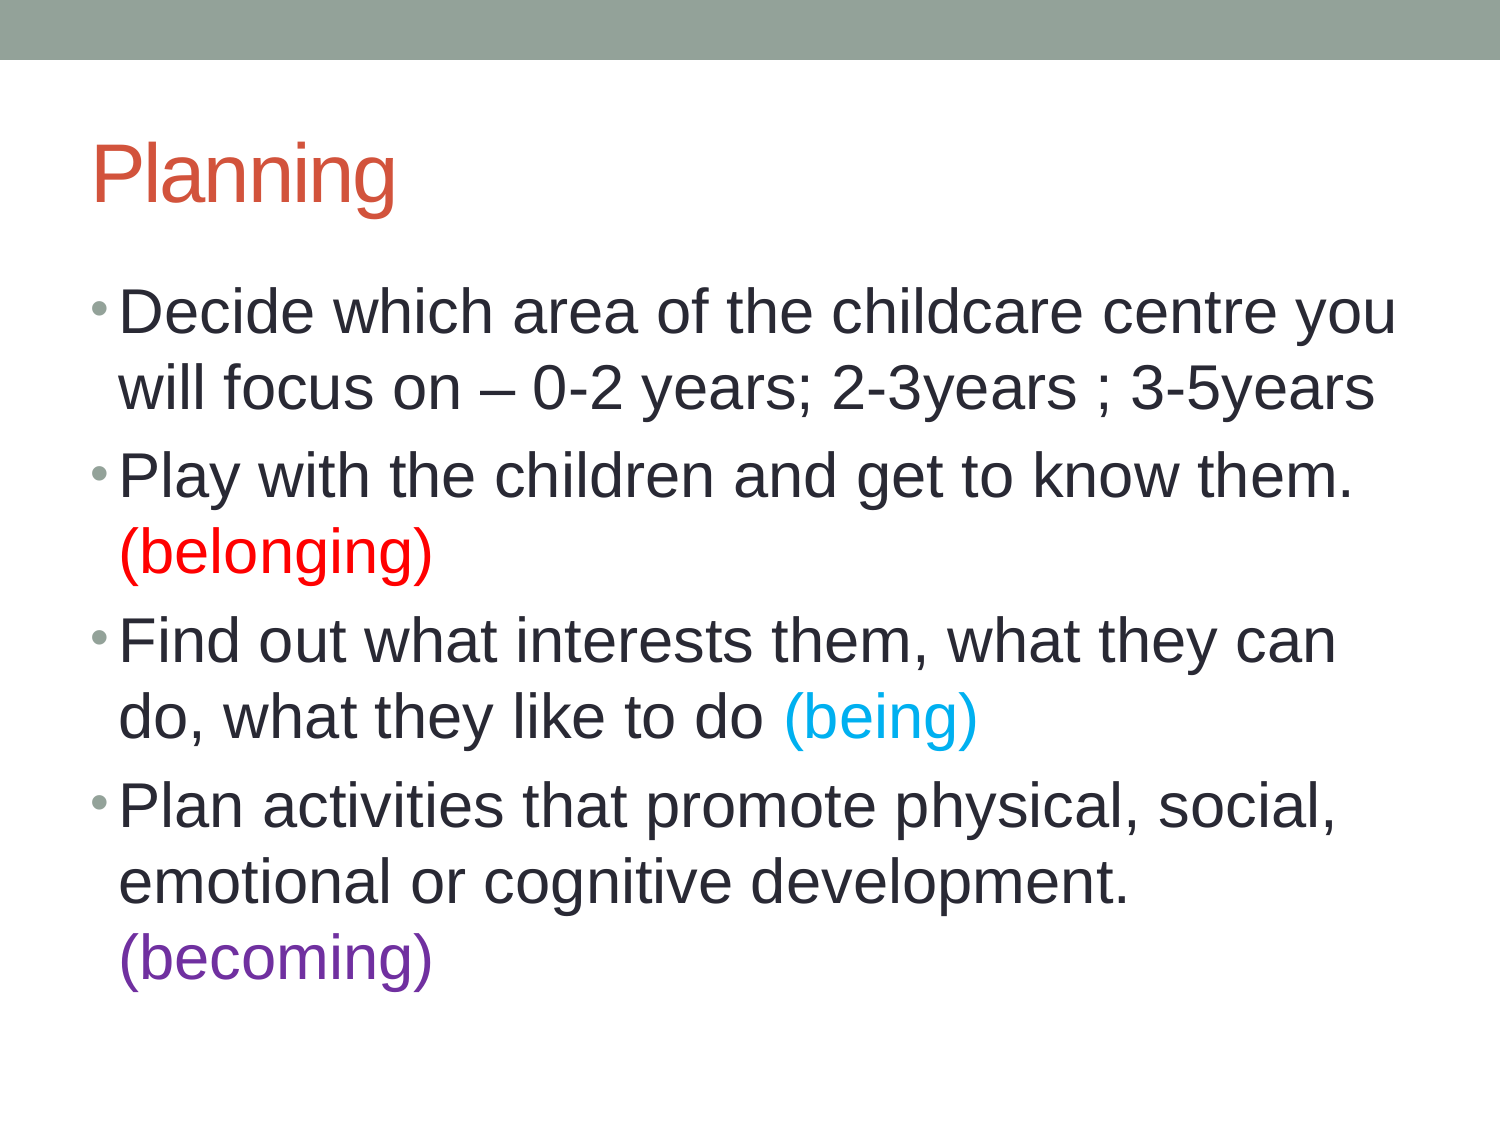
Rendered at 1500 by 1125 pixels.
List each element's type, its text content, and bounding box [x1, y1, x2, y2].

title Planning [75, 87, 1425, 250]
list Decide which area of the childcare centre you will focus on – 0-2 years; 2-3years ; 3-5years Play with the children and get to know them. (belonging) Find out what interests them, what they can do, what they like to do (being) Plan activities that promote physical, social, emotional or cognitive development. (becoming) [75, 262, 1425, 1063]
